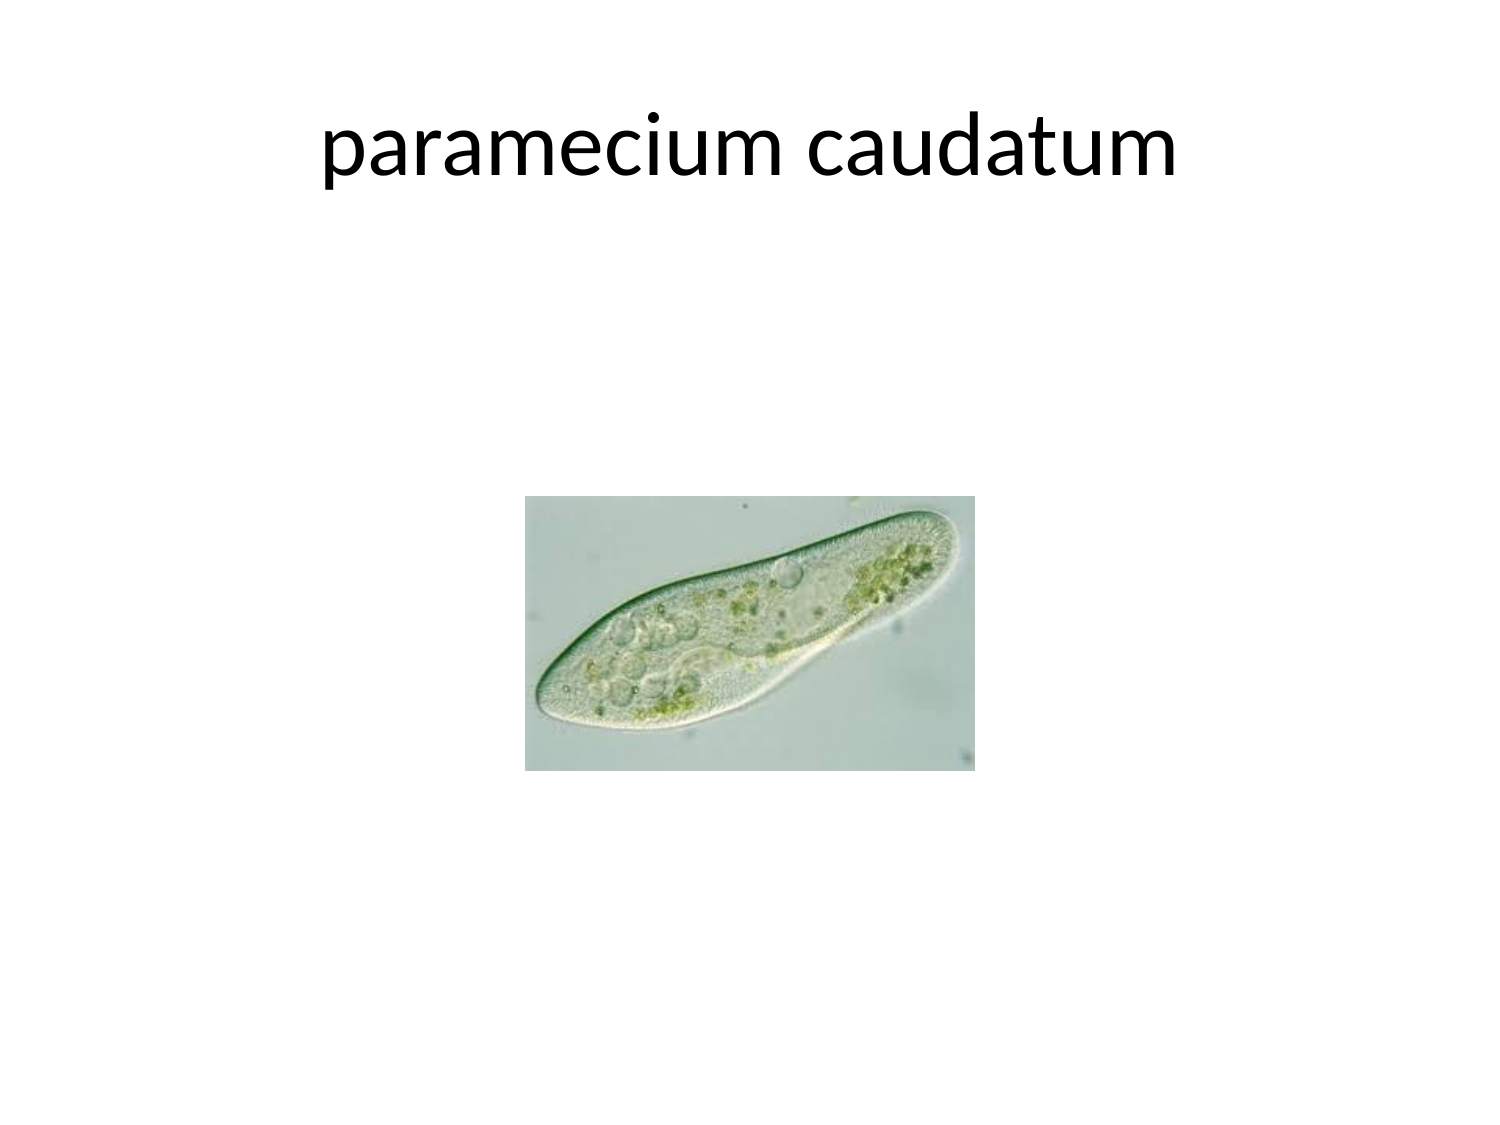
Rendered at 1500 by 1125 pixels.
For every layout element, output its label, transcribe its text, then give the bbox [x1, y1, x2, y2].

title paramecium caudatum [75, 45, 1425, 233]
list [524, 496, 976, 771]
